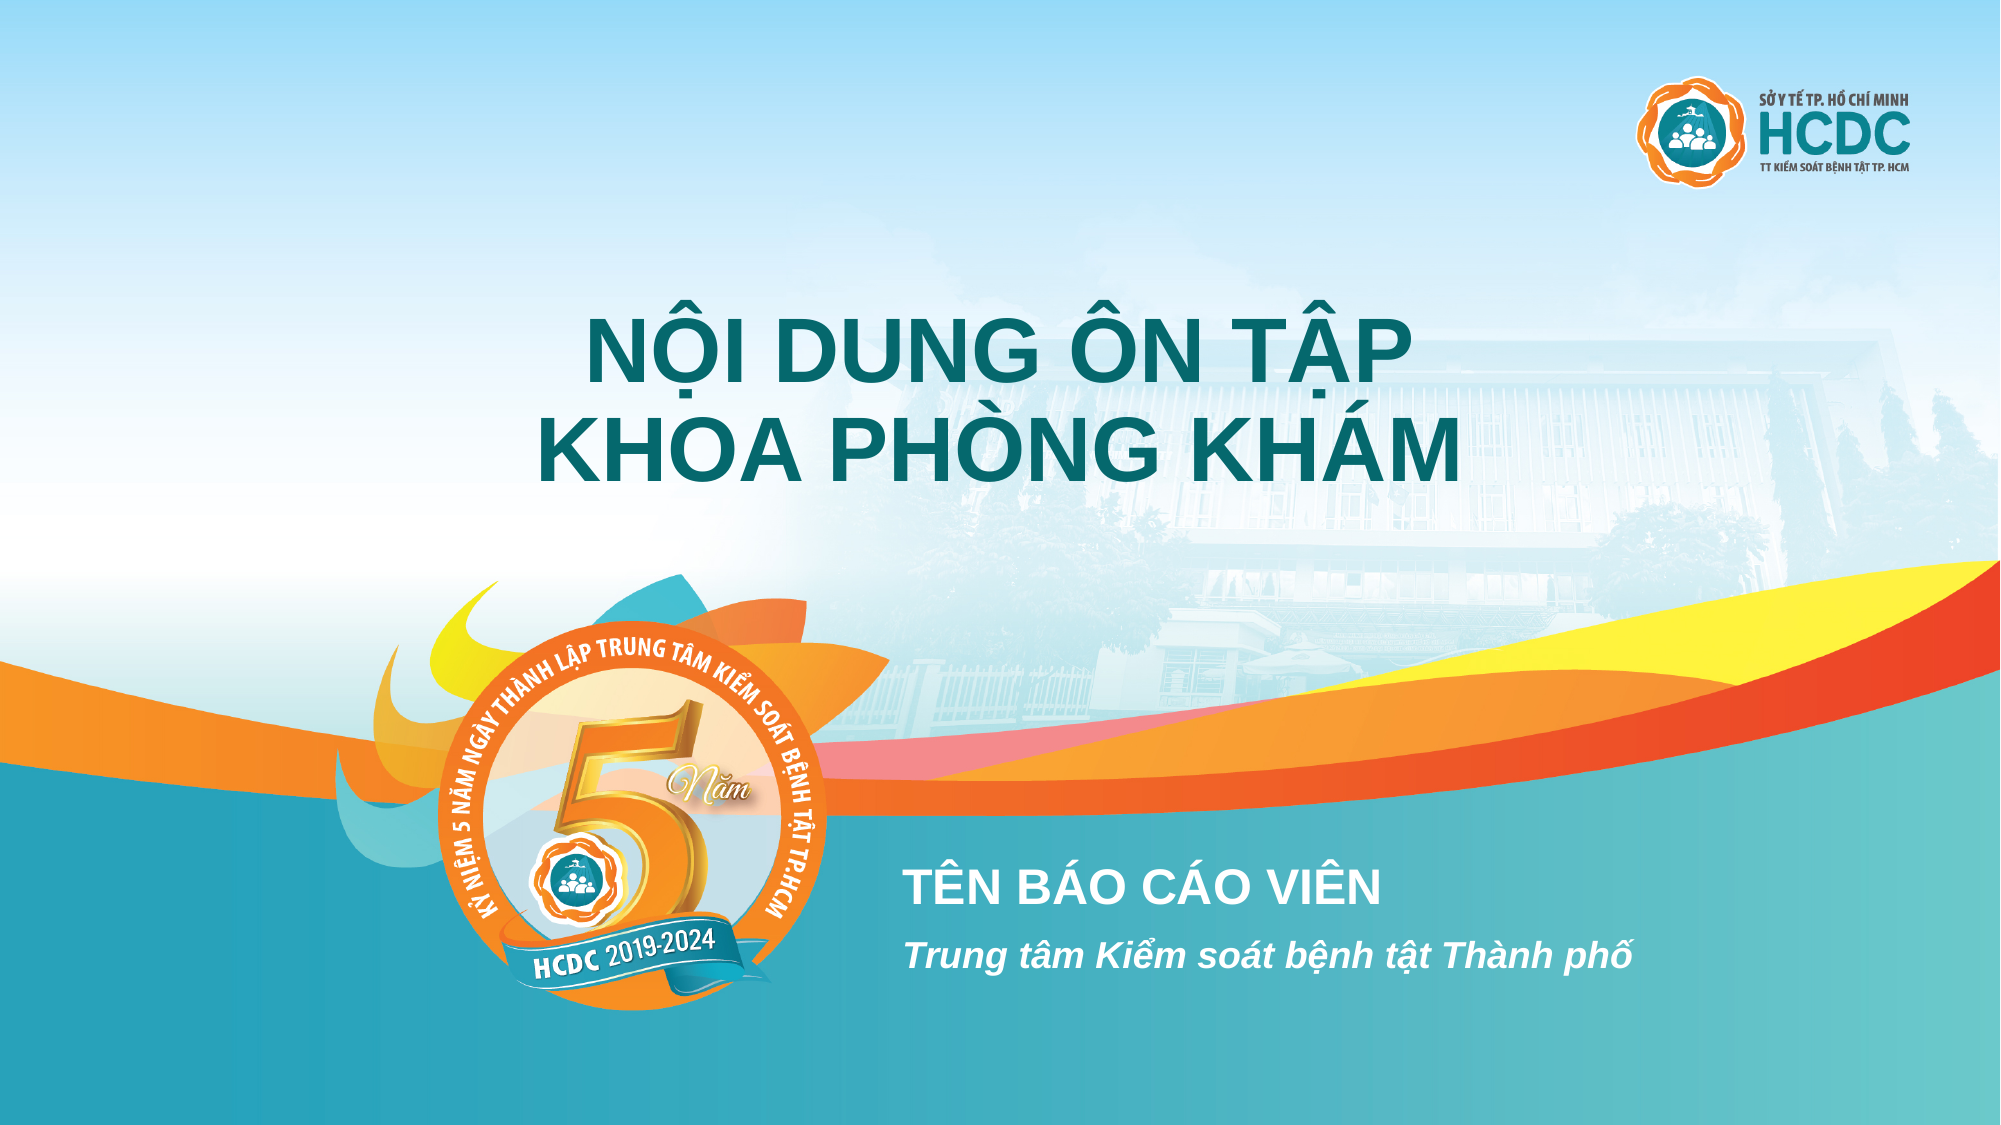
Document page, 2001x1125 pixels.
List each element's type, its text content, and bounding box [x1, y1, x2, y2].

title NỘI DUNG ÔN TẬP KHOA PHÒNG KHÁM [249, 220, 1750, 509]
subtitle TÊN BÁO CÁO VIÊN Trung tâm Kiểm soát bệnh tật Thành phố [887, 853, 2000, 1125]
picture [0, 0, 2001, 1125]
